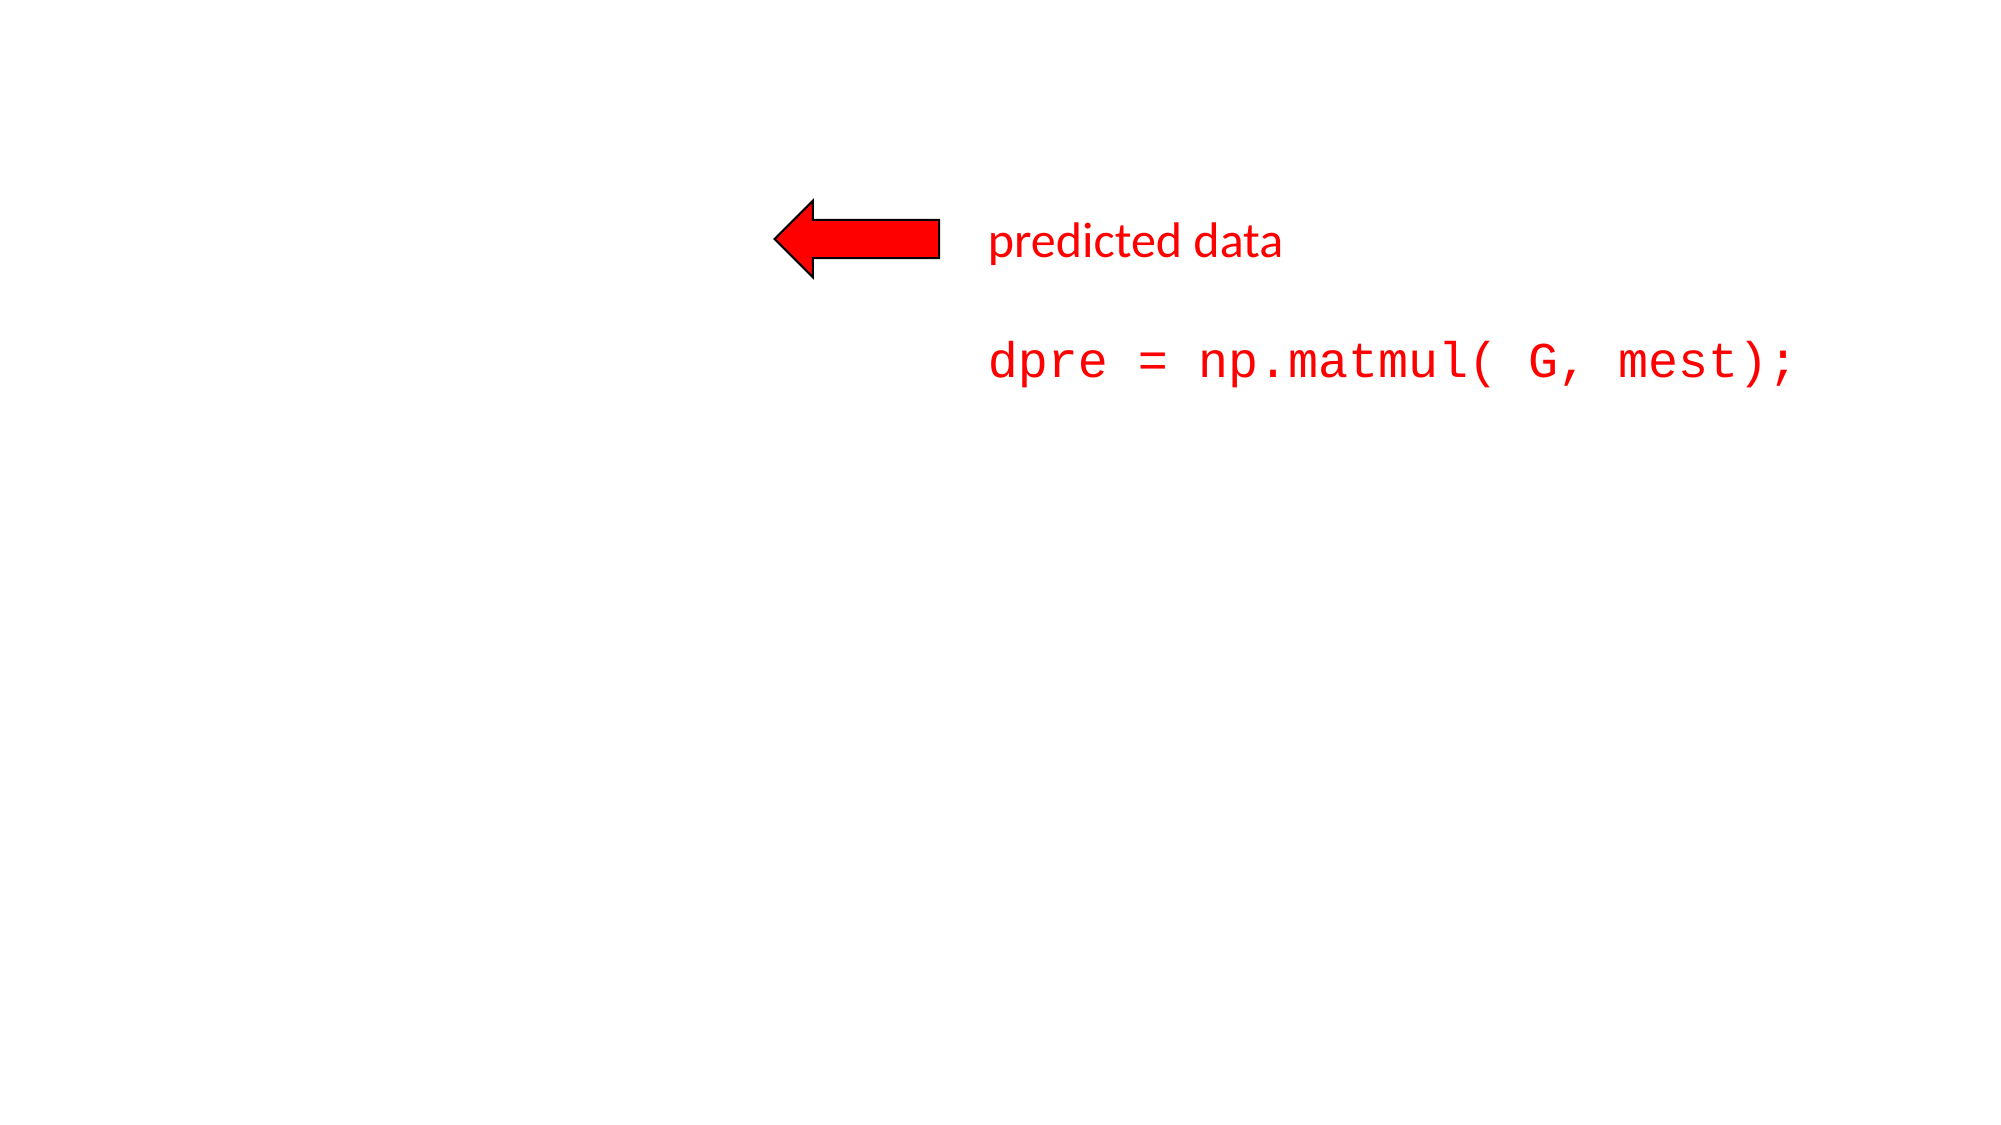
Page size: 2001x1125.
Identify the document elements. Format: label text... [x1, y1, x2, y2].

text_box predicted data dpre = np.matmul( G, mest); [973, 200, 1813, 396]
text_box [773, 198, 941, 280]
